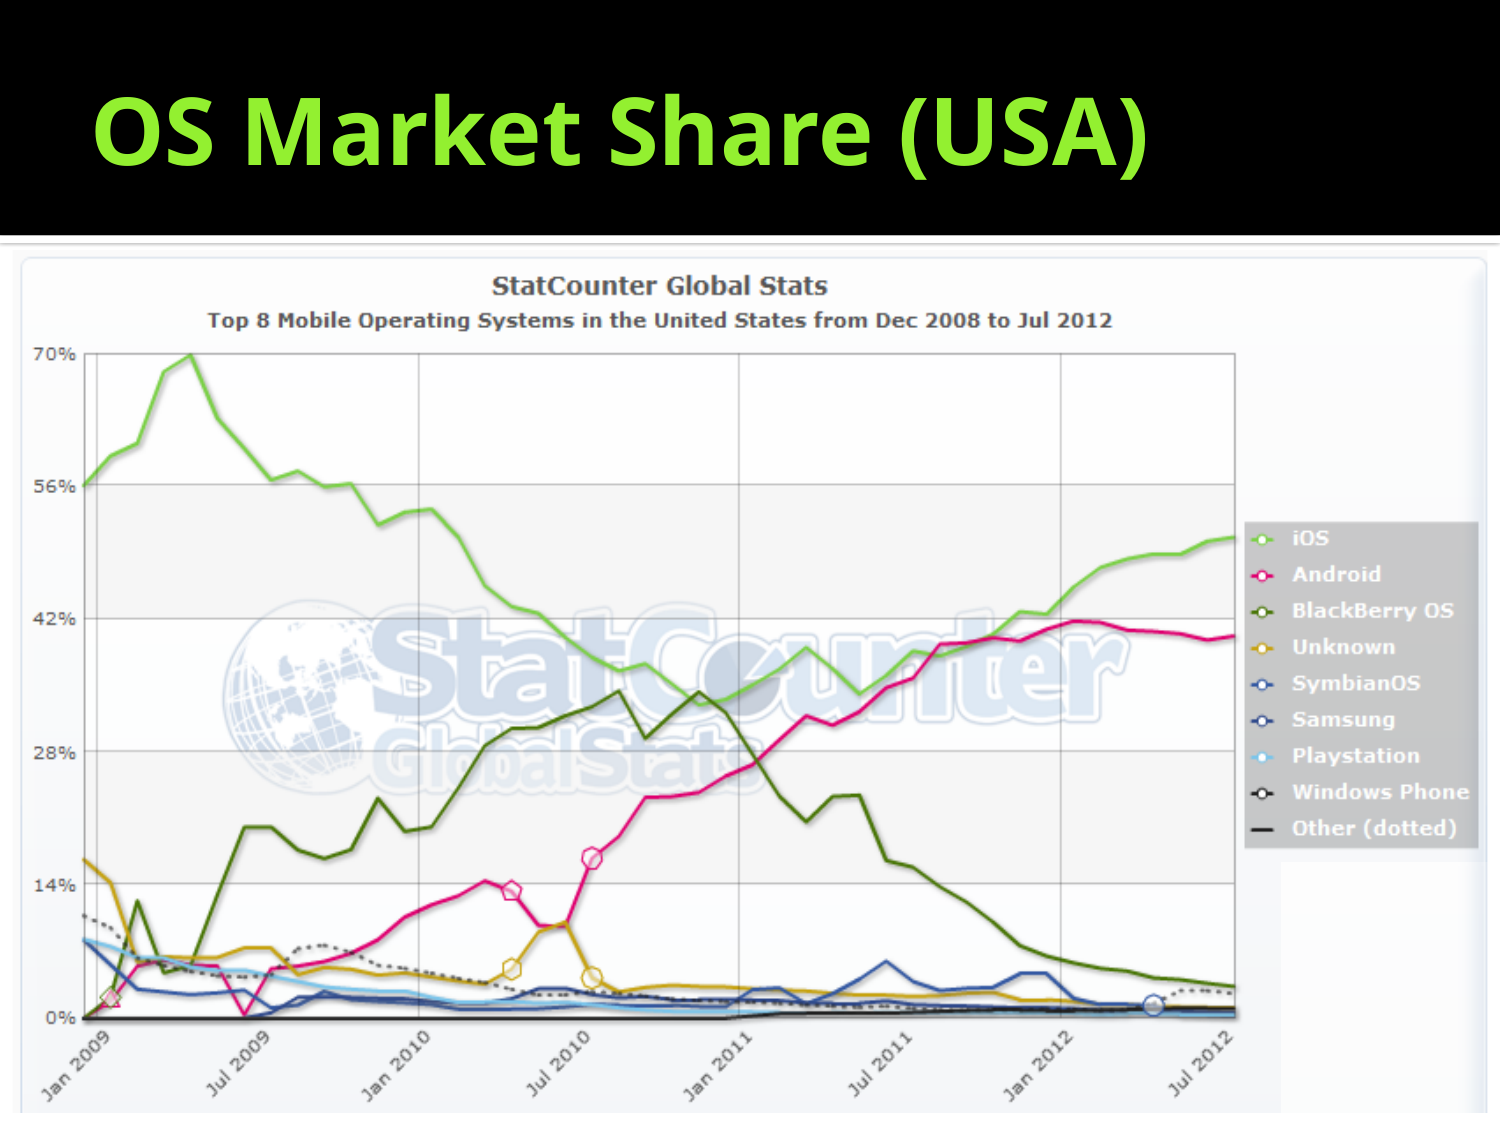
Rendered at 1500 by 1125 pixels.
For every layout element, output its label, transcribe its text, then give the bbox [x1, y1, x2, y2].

title OS Market Share (USA) [75, 25, 1425, 231]
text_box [12, 250, 1500, 1113]
